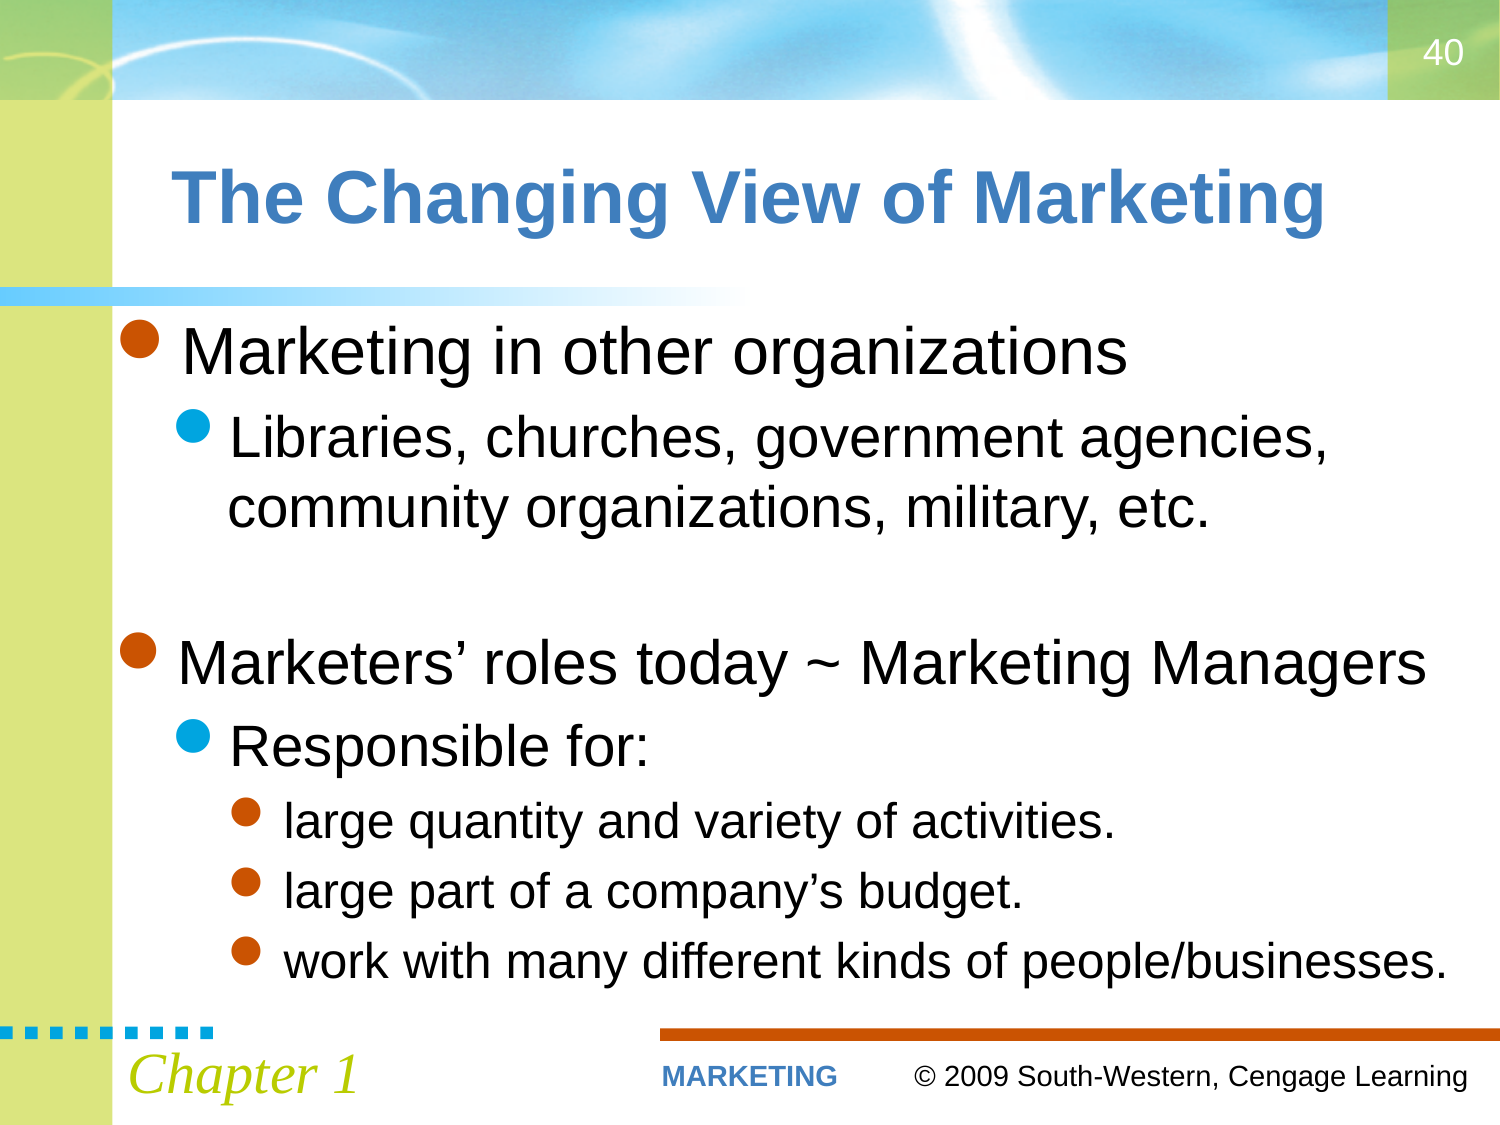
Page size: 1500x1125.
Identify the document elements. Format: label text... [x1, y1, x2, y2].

footer Chapter 1 [112, 1026, 638, 1113]
list Marketing in other organizations Libraries, churches, government agencies, community organizations, military, etc. Marketers’ roles today ~ Marketing Managers Responsible for: large quantity and variety of activities. large part of a company’s budget. work with many different kinds of people/businesses. [99, 299, 1476, 1026]
slide_number 40 [1387, 0, 1500, 101]
title The Changing View of Marketing [112, 99, 1388, 288]
